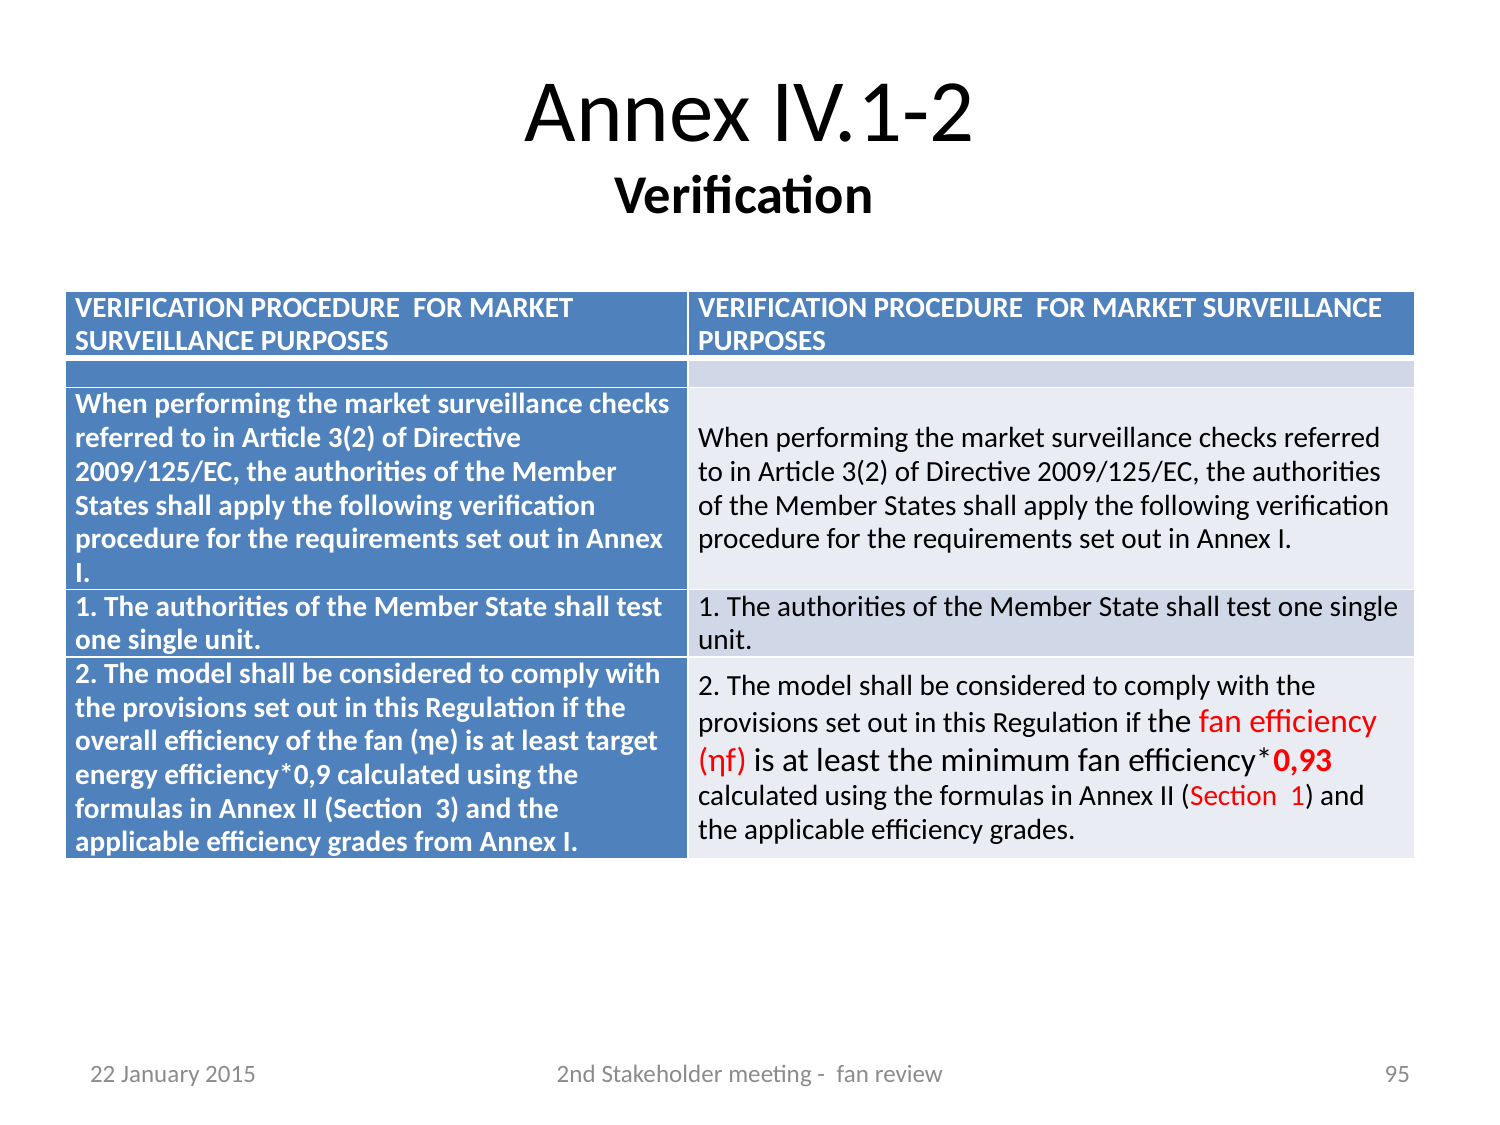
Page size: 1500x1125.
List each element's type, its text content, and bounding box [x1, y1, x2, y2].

table_cell 2. The model shall be considered to comply with the provisions set out in this Regulation if the overall efficiency of the fan (ηe) is at least target energy efficiency*0,9 calculated using the formulas in Annex II (Section 3) and the applicable efficiency grades from Annex I. [66, 658, 687, 858]
table_cell When performing the market surveillance checks referred to in Article 3(2) of Directive 2009/125/EC, the authorities of the Member States shall apply the following verification procedure for the requirements set out in Annex I. [689, 388, 1414, 589]
table_cell When performing the market surveillance checks referred to in Article 3(2) of Directive 2009/125/EC, the authorities of the Member States shall apply the following verification procedure for the requirements set out in Annex I. [66, 388, 687, 589]
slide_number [75, 1042, 425, 1103]
table_cell [66, 361, 687, 387]
table_cell 1. The authorities of the Member State shall test one single unit. [66, 590, 687, 656]
title Annex IV.1-2 Verification [75, 45, 1425, 233]
footer 2nd Stakeholder meeting - fan review [512, 1042, 988, 1103]
table_header VERIFICATION PROCEDURE FOR MARKET SURVEILLANCE PURPOSES [689, 292, 1414, 355]
table_cell [689, 361, 1414, 387]
table_header VERIFICATION PROCEDURE FOR MARKET SURVEILLANCE PURPOSES [66, 292, 687, 355]
table_cell 2. The model shall be considered to comply with the provisions set out in this Regulation if the fan efficiency (ηf) is at least the minimum fan efficiency*0,93 calculated using the formulas in Annex II (Section 1) and the applicable efficiency grades. [689, 658, 1414, 858]
table_cell 1. The authorities of the Member State shall test one single unit. [689, 590, 1414, 656]
slide_number 95 [1074, 1042, 1425, 1103]
